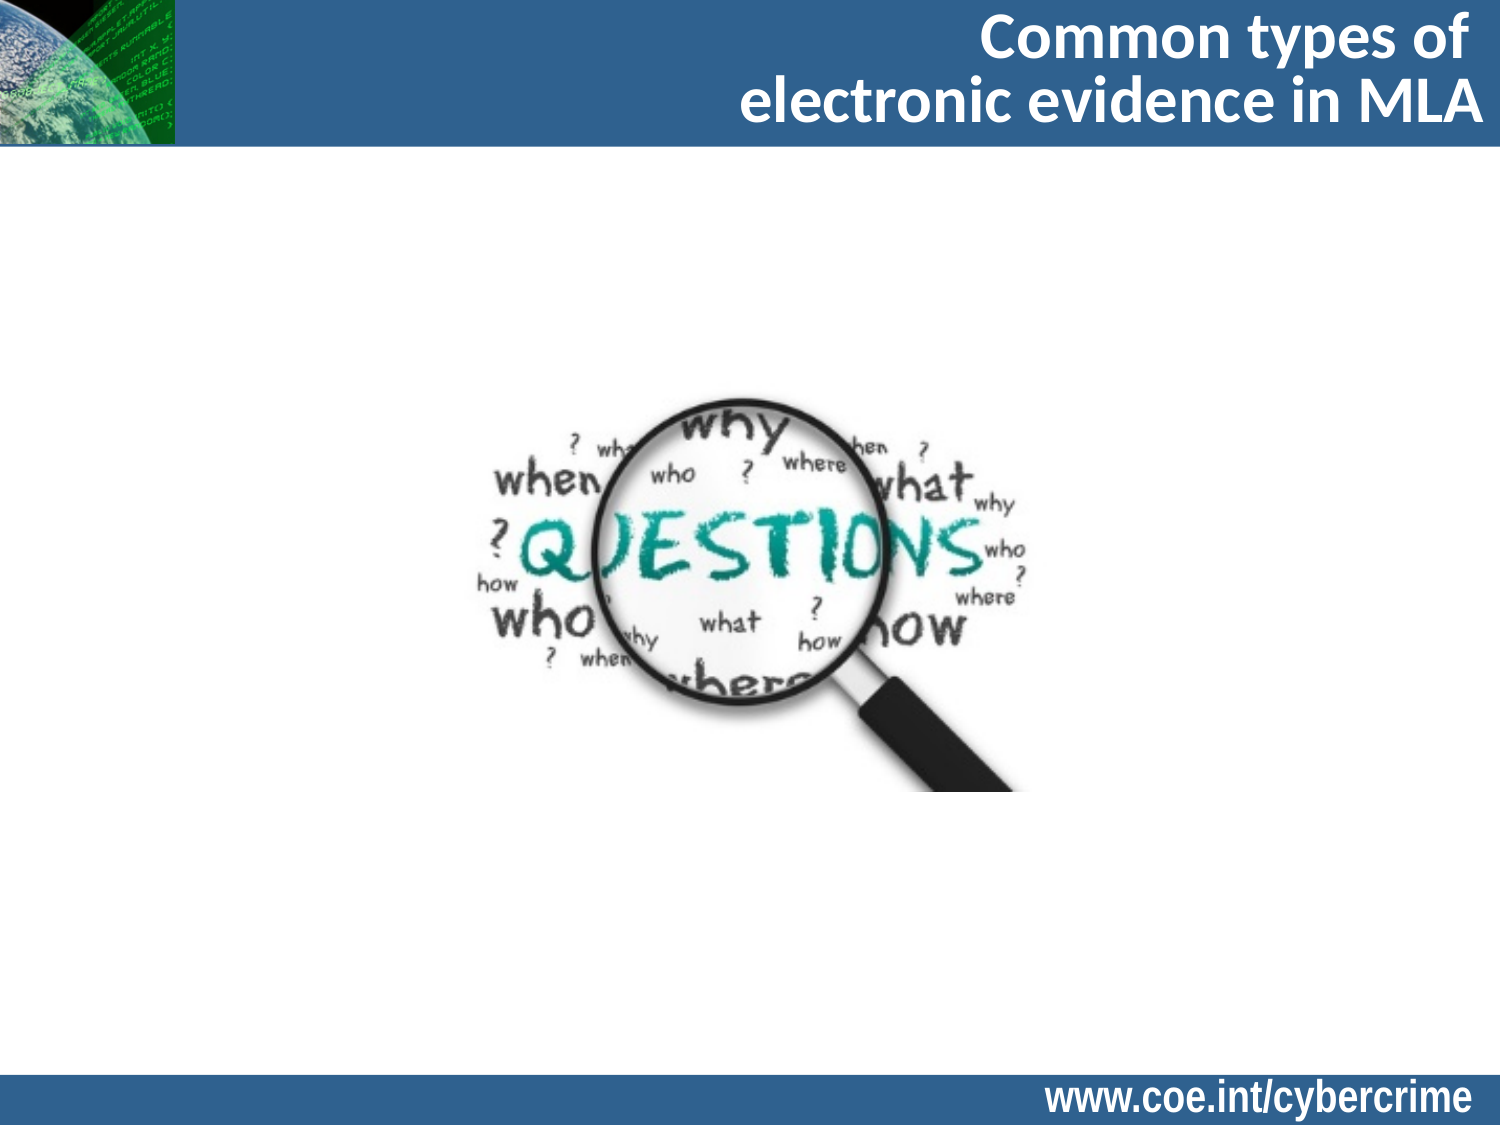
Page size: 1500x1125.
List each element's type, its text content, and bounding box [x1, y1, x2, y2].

text_box Common types of electronic evidence in MLA [177, 0, 1500, 149]
picture [443, 332, 1057, 793]
text_box www.coe.int/cybercrime [1030, 1059, 1500, 1125]
text_box [0, 1073, 1030, 1125]
picture [0, 0, 175, 144]
